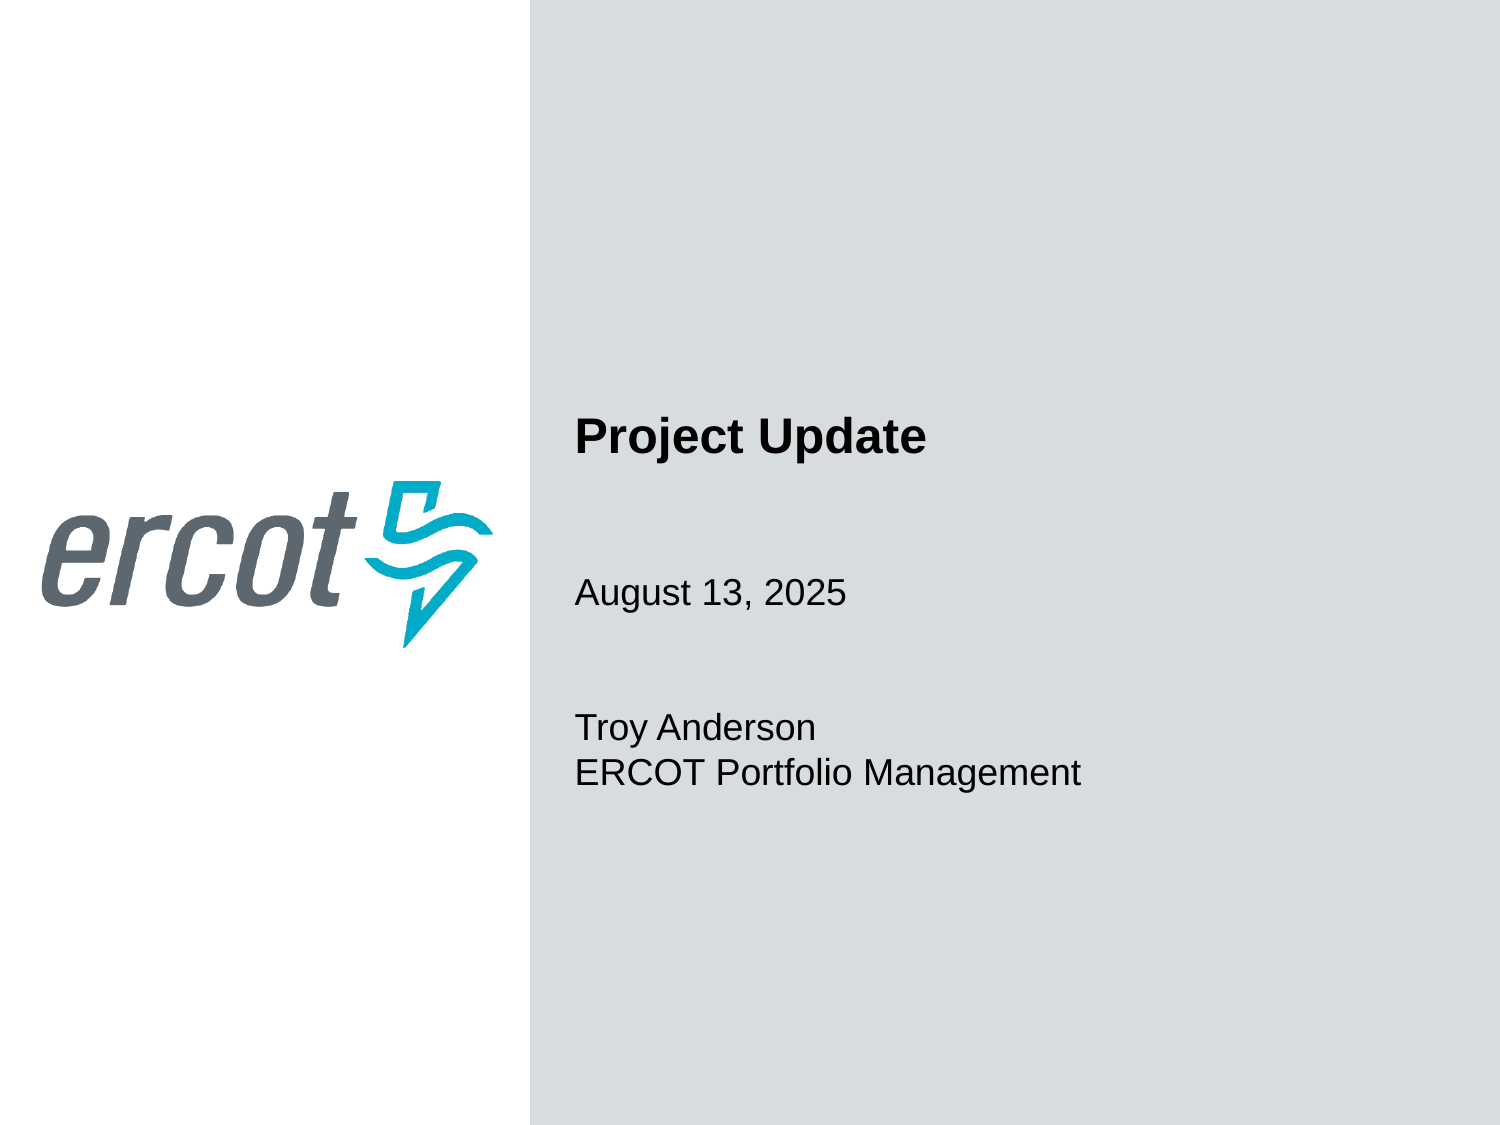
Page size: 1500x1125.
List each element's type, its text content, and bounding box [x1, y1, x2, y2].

text_box Project Update August 13, 2025 Troy Anderson ERCOT Portfolio Management [559, 395, 1486, 801]
picture [32, 471, 501, 654]
